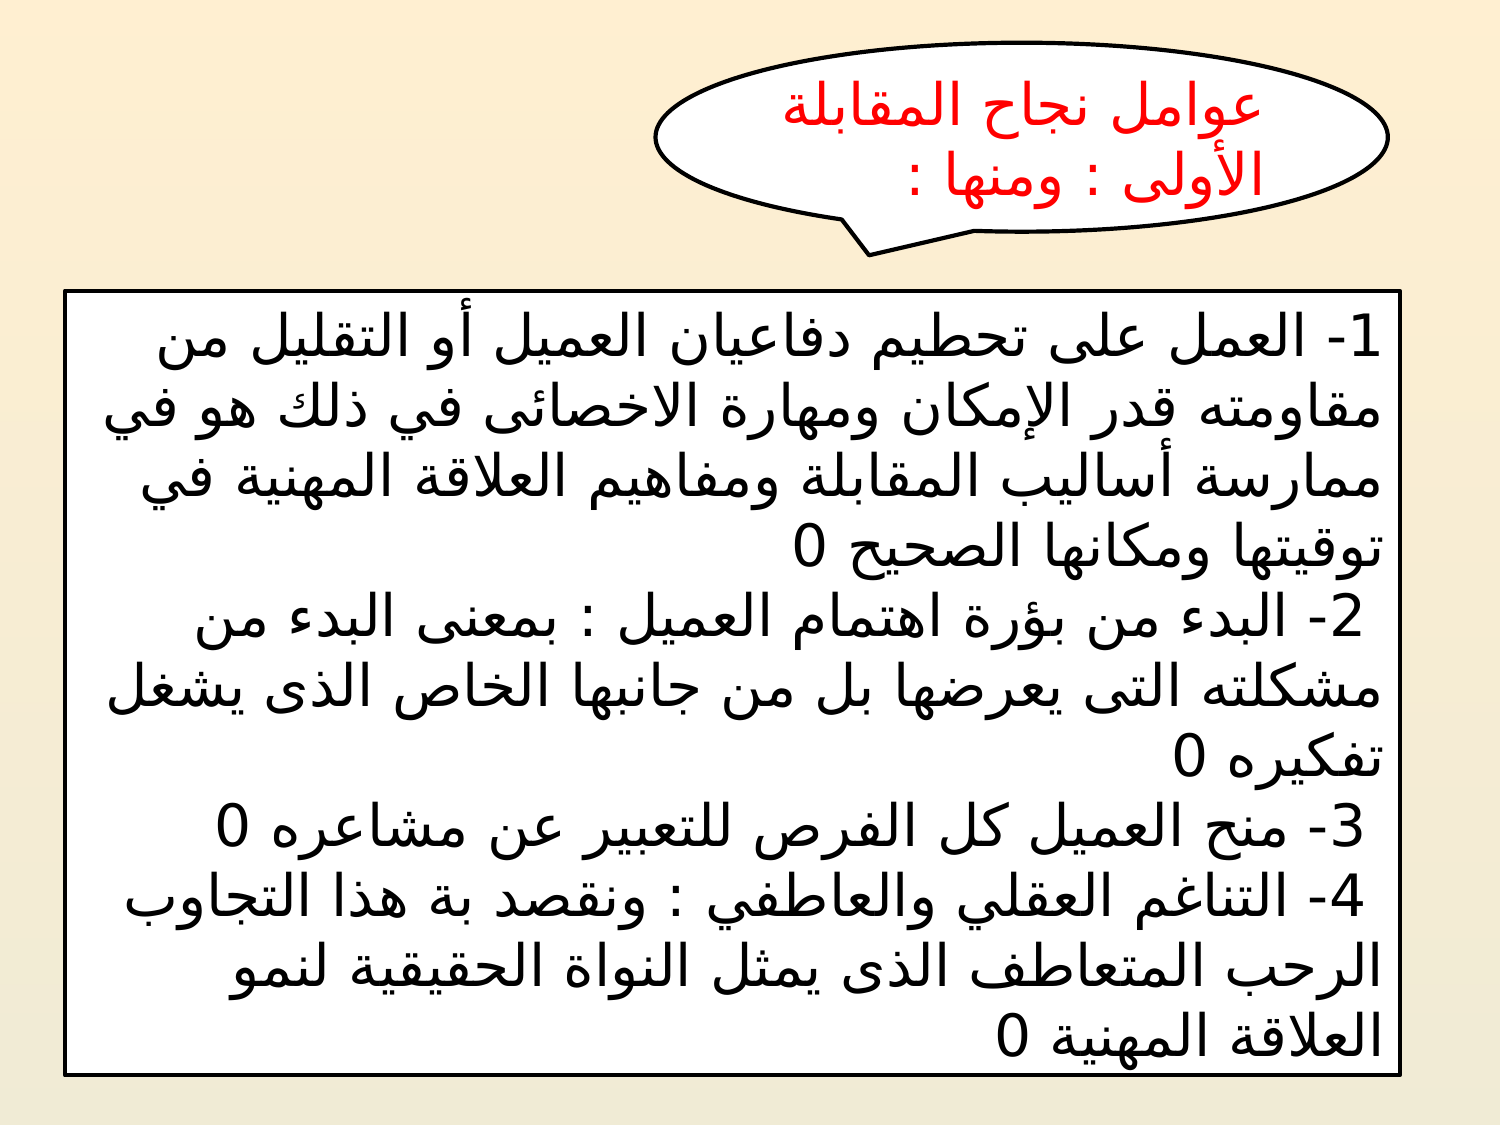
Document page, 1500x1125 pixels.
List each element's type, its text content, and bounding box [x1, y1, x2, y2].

text_box عوامل نجاح المقابلة الأولى : ومنها : [653, 40, 1390, 258]
text_box 1- العمل على تحطيم دفاعيان العميل أو التقليل من مقاومته قدر الإمكان ومهارة الاخصائى في ذلك هو في ممارسة أساليب المقابلة ومفاهيم العلاقة المهنية في توقيتها ومكانها الصحيح 0 2- البدء من بؤرة اهتمام العميل : بمعنى البدء من مشكلته التى يعرضها بل من جانبها الخاص الذى يشغل تفكيره 0 3- منح العميل كل الفرص للتعبير عن مشاعره 0 4- التناغم العقلي والعاطفي : ونقصد بة هذا التجاوب الرحب المتعاطف الذى يمثل النواة الحقيقية لنمو العلاقة المهنية 0 [63, 289, 1402, 1077]
